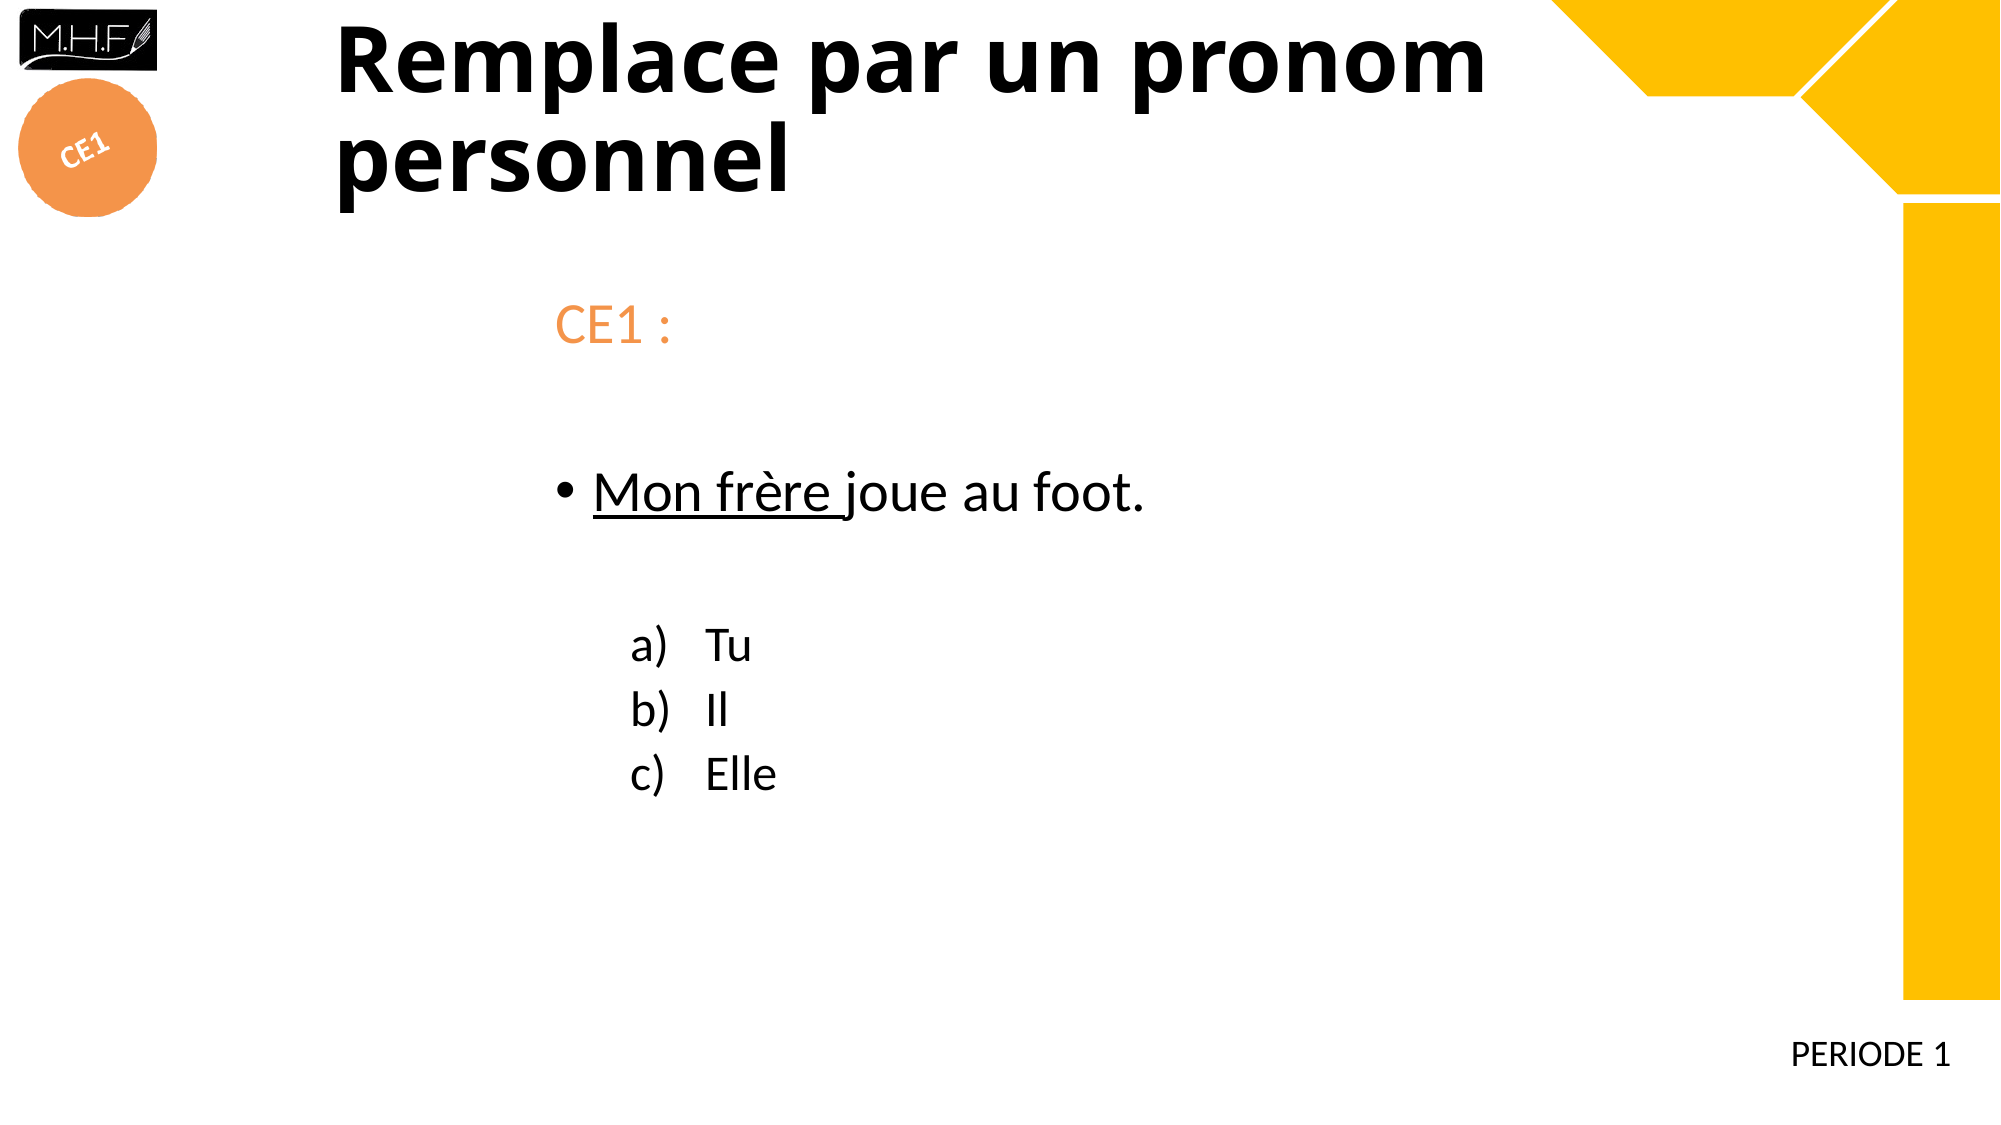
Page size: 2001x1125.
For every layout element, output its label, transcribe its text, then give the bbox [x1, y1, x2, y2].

text_box PERIODE 1 [1362, 1021, 1967, 1125]
text_box [1902, 202, 2000, 1001]
picture [18, 78, 157, 218]
list CE1 : Mon frère joue au foot. Tu Il Elle [540, 286, 1350, 1000]
title Remplace par un pronom personnel [318, 3, 1865, 221]
picture [16, 7, 157, 74]
text_box [1799, 0, 2000, 196]
text_box [1549, 0, 1892, 98]
